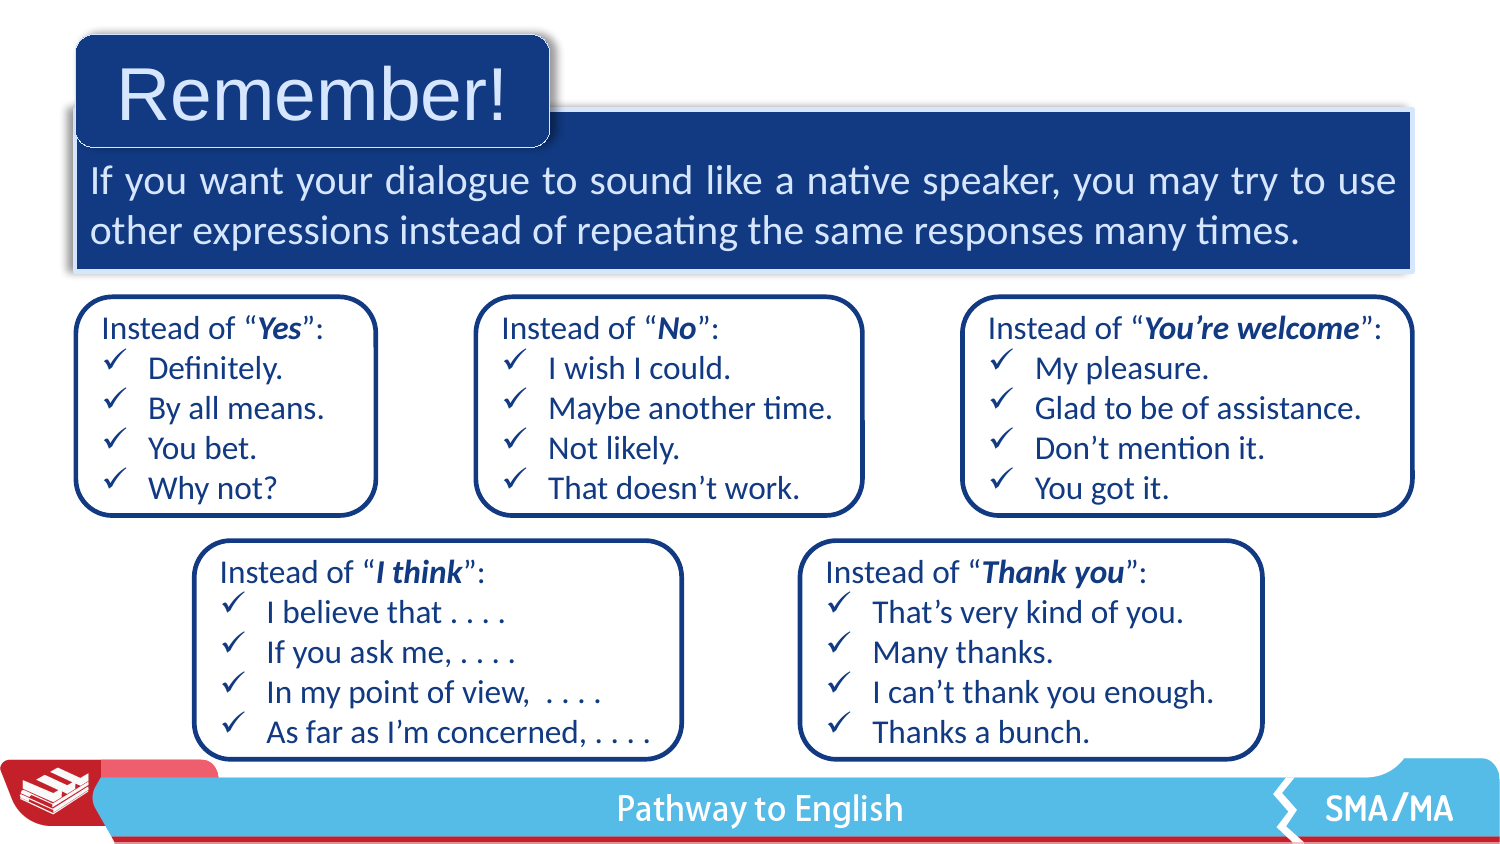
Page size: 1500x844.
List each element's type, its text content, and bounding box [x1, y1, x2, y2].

text_box Instead of “Thank you”: That’s very kind of you. Many thanks. I can’t thank you enough. Thanks a bunch. [799, 540, 1263, 760]
text_box Remember! [75, 34, 550, 148]
text_box Instead of “You’re welcome”: My pleasure. Glad to be of assistance. Don’t mention it. You got it. [962, 296, 1413, 516]
text_box Instead of “I think”: I believe that . . . . If you ask me, . . . . In my point of view, . . . . As far as I’m concerned, . . . . [194, 540, 682, 760]
text_box Instead of “No”: I wish I could. Maybe another time. Not likely. That doesn’t work. [475, 296, 863, 516]
picture [0, 758, 1500, 844]
text_box Instead of “Yes”: Definitely. By all means. You bet. Why not? [75, 296, 376, 516]
list If you want your dialogue to sound like a native speaker, you may try to use other expressions instead of repeating the same responses many times. [75, 109, 1413, 272]
